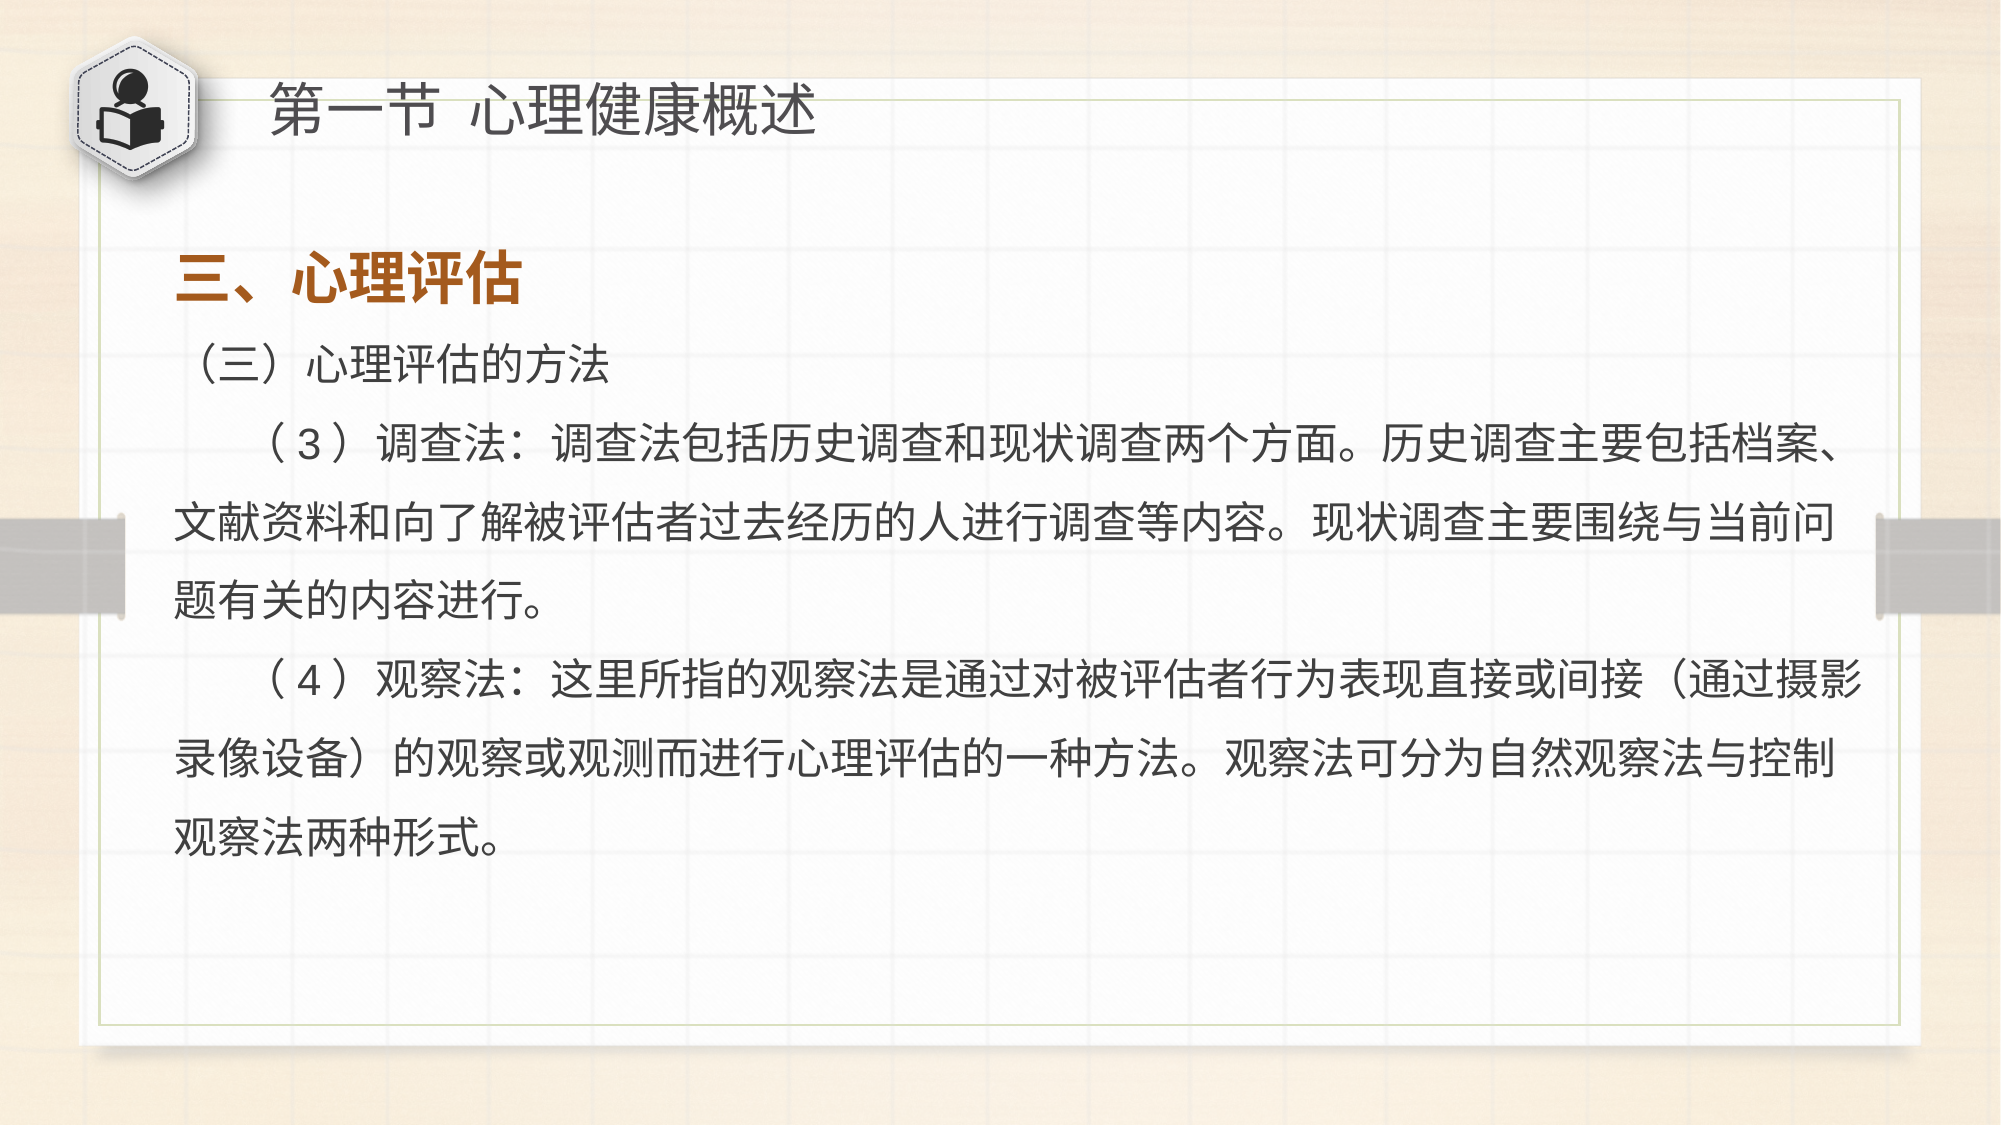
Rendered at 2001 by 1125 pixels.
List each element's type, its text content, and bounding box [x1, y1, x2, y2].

text_box 三、心理评估 （三）心理评估的方法 （3）调查法：调查法包括历史调查和现状调查两个方面。历史调查主要包括档案、文献资料和向了解被评估者过去经历的人进行调查等内容。现状调查主要围绕与当前问题有关的内容进行。 （4）观察法：这里所指的观察法是通过对被评估者行为表现直接或间接（通过摄影录像设备）的观察或观测而进行心理评估的一种方法。观察法可分为自然观察法与控制观察法两种形式。 [159, 198, 1879, 870]
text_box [61, 43, 206, 173]
picture [0, 0, 2001, 1125]
text_box 第一节 心理健康概述 [253, 65, 1660, 150]
